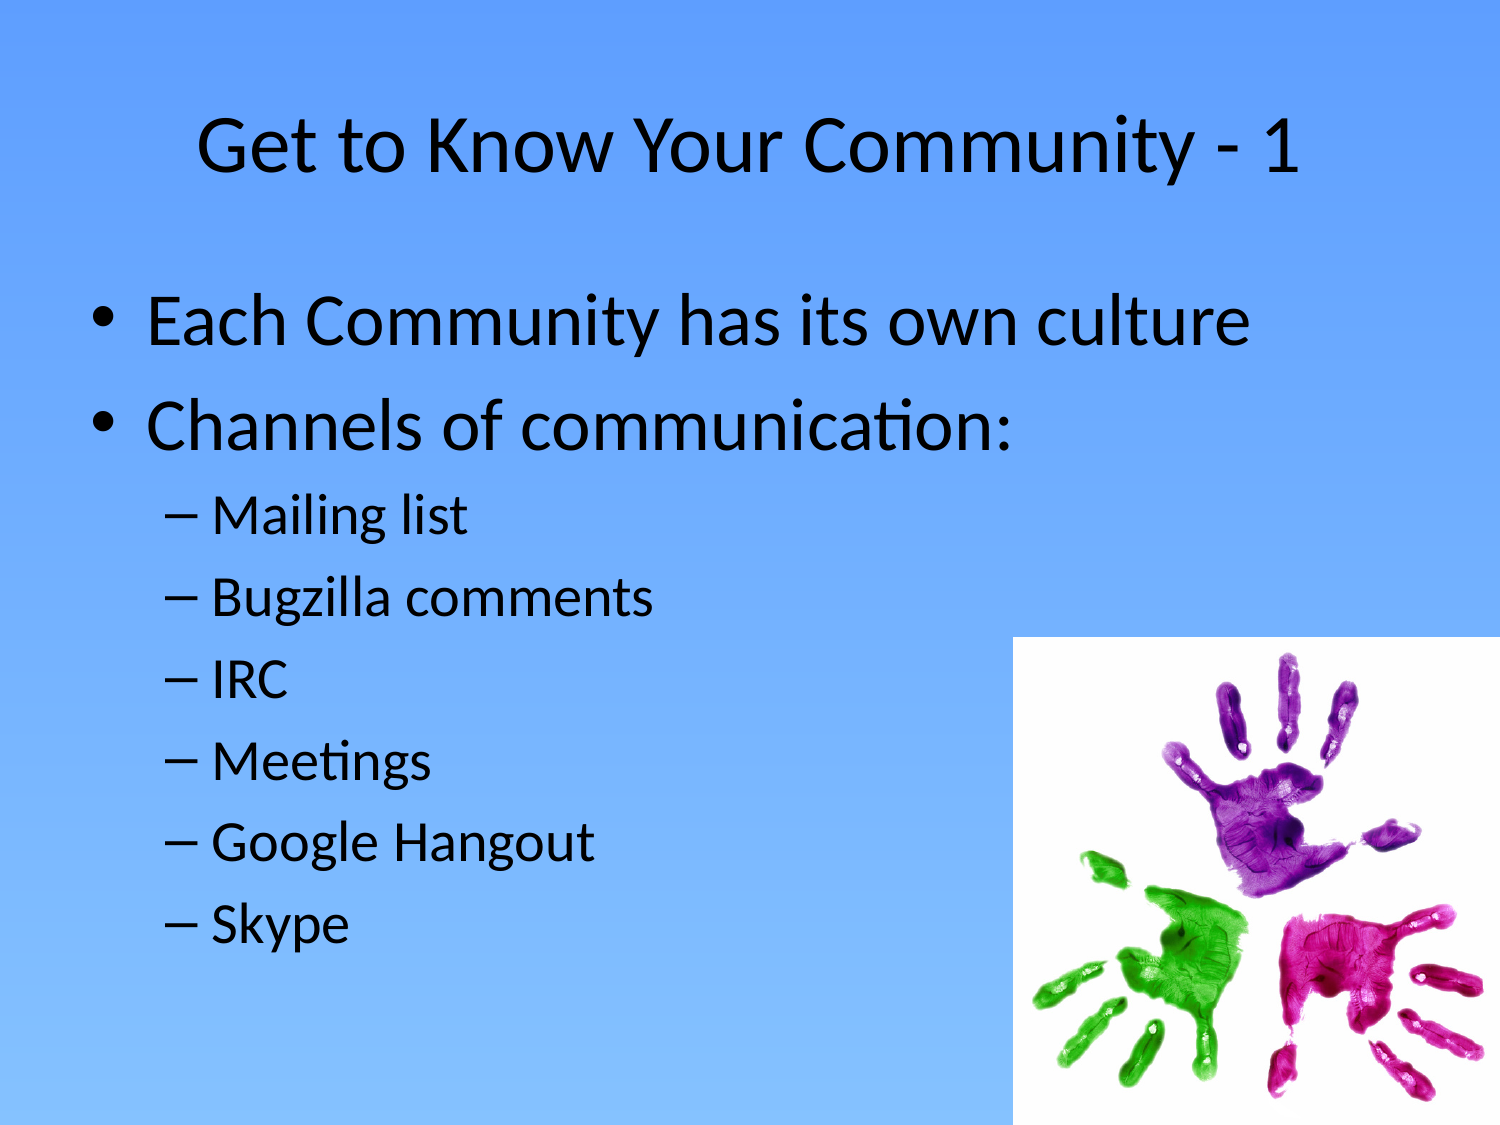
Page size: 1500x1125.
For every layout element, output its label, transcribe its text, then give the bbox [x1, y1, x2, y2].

picture [1013, 637, 1500, 1125]
title Get to Know Your Community - 1 [74, 44, 1426, 233]
list Each Community has its own culture Channels of communication: Mailing list Bugzilla comments IRC Meetings Google Hangout Skype [74, 262, 1426, 1006]
